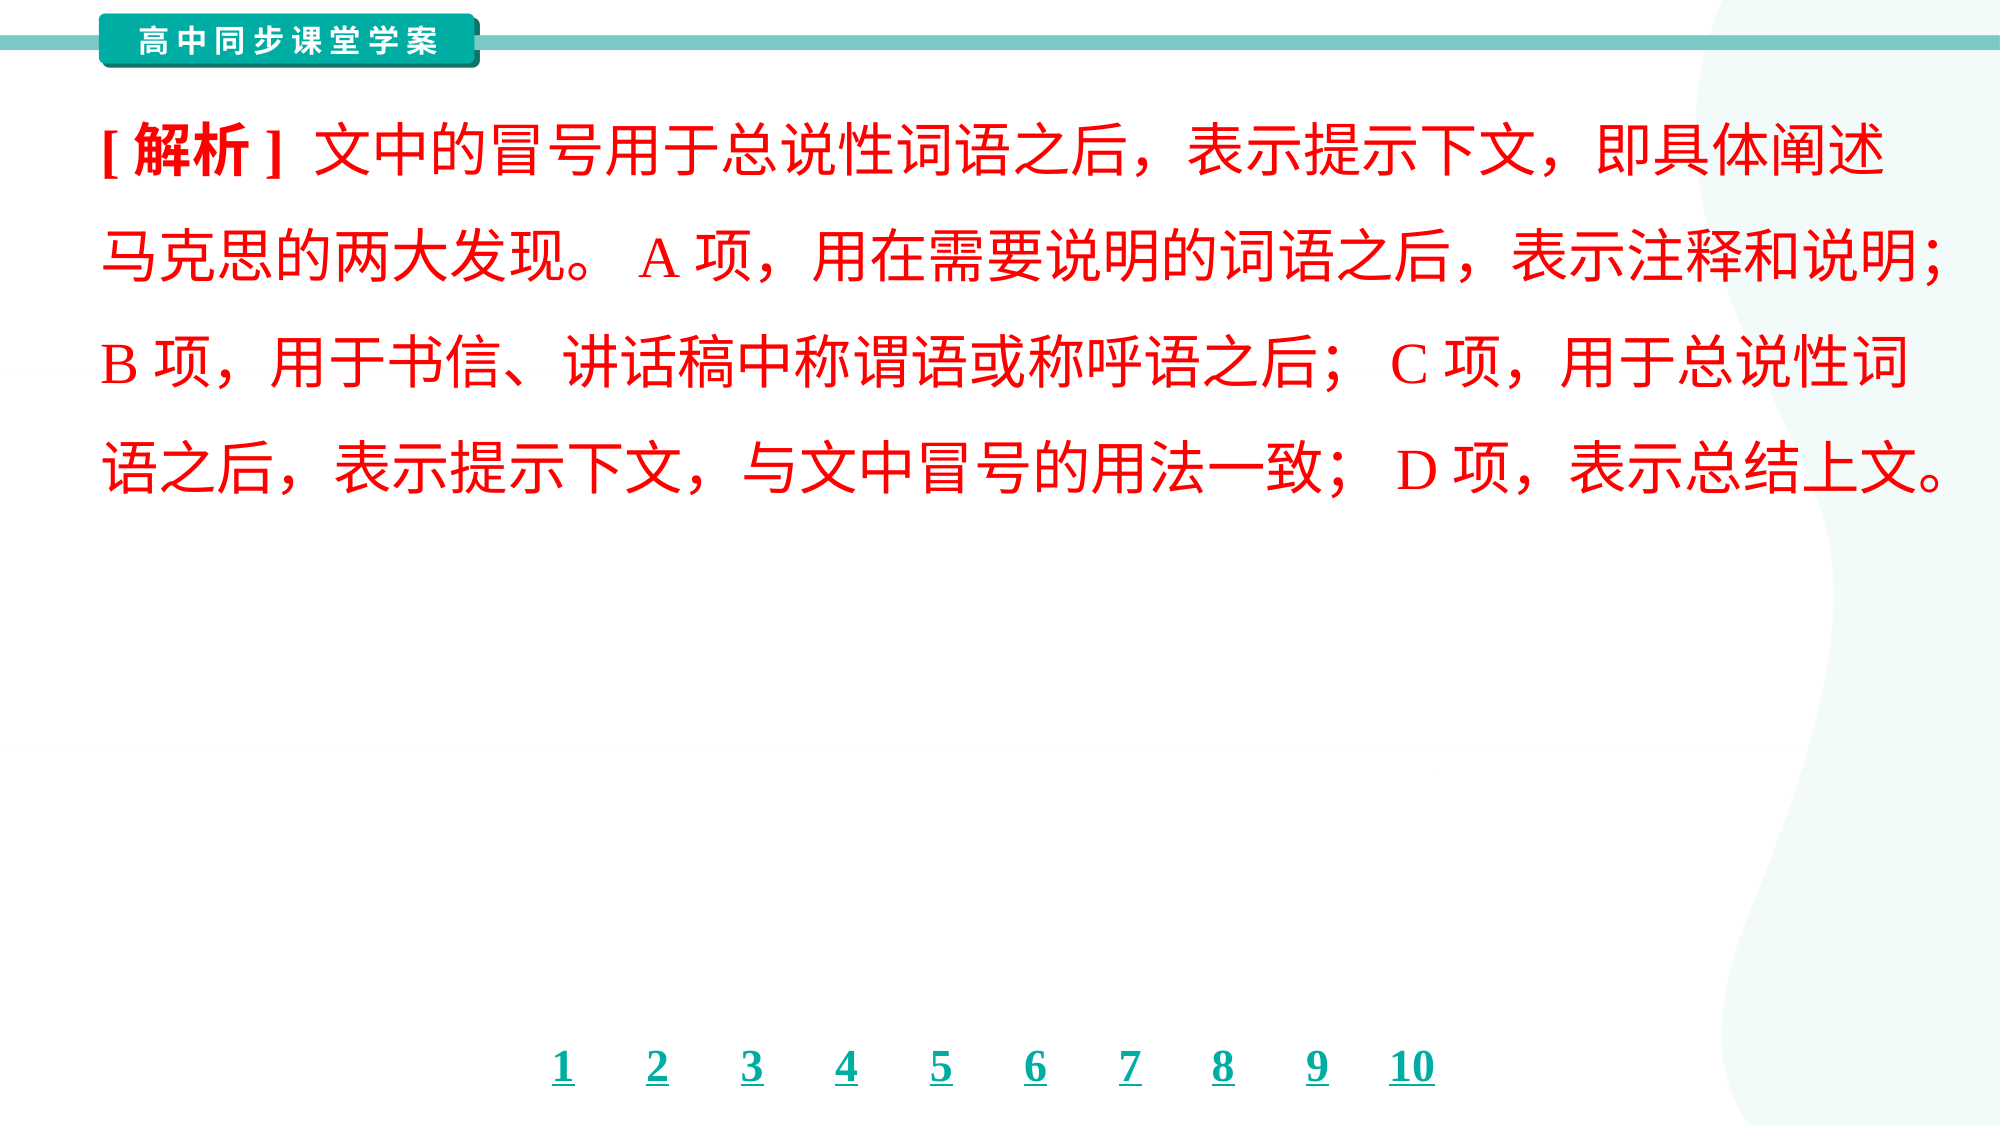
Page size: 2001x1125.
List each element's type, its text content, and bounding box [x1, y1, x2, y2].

picture [0, 0, 2000, 1125]
text_box [解析] 文中的冒号用于总说性词语之后，表示提示下文，即具体阐述 马克思的两大发现。A项，用在需要说明的词语之后，表示注释和说明； B项，用于书信、讲话稿中称谓语或称呼语之后；C项，用于总说性词 语之后，表示提示下文，与文中冒号的用法一致；D项，表示总结上文。 [100, 76, 1899, 502]
